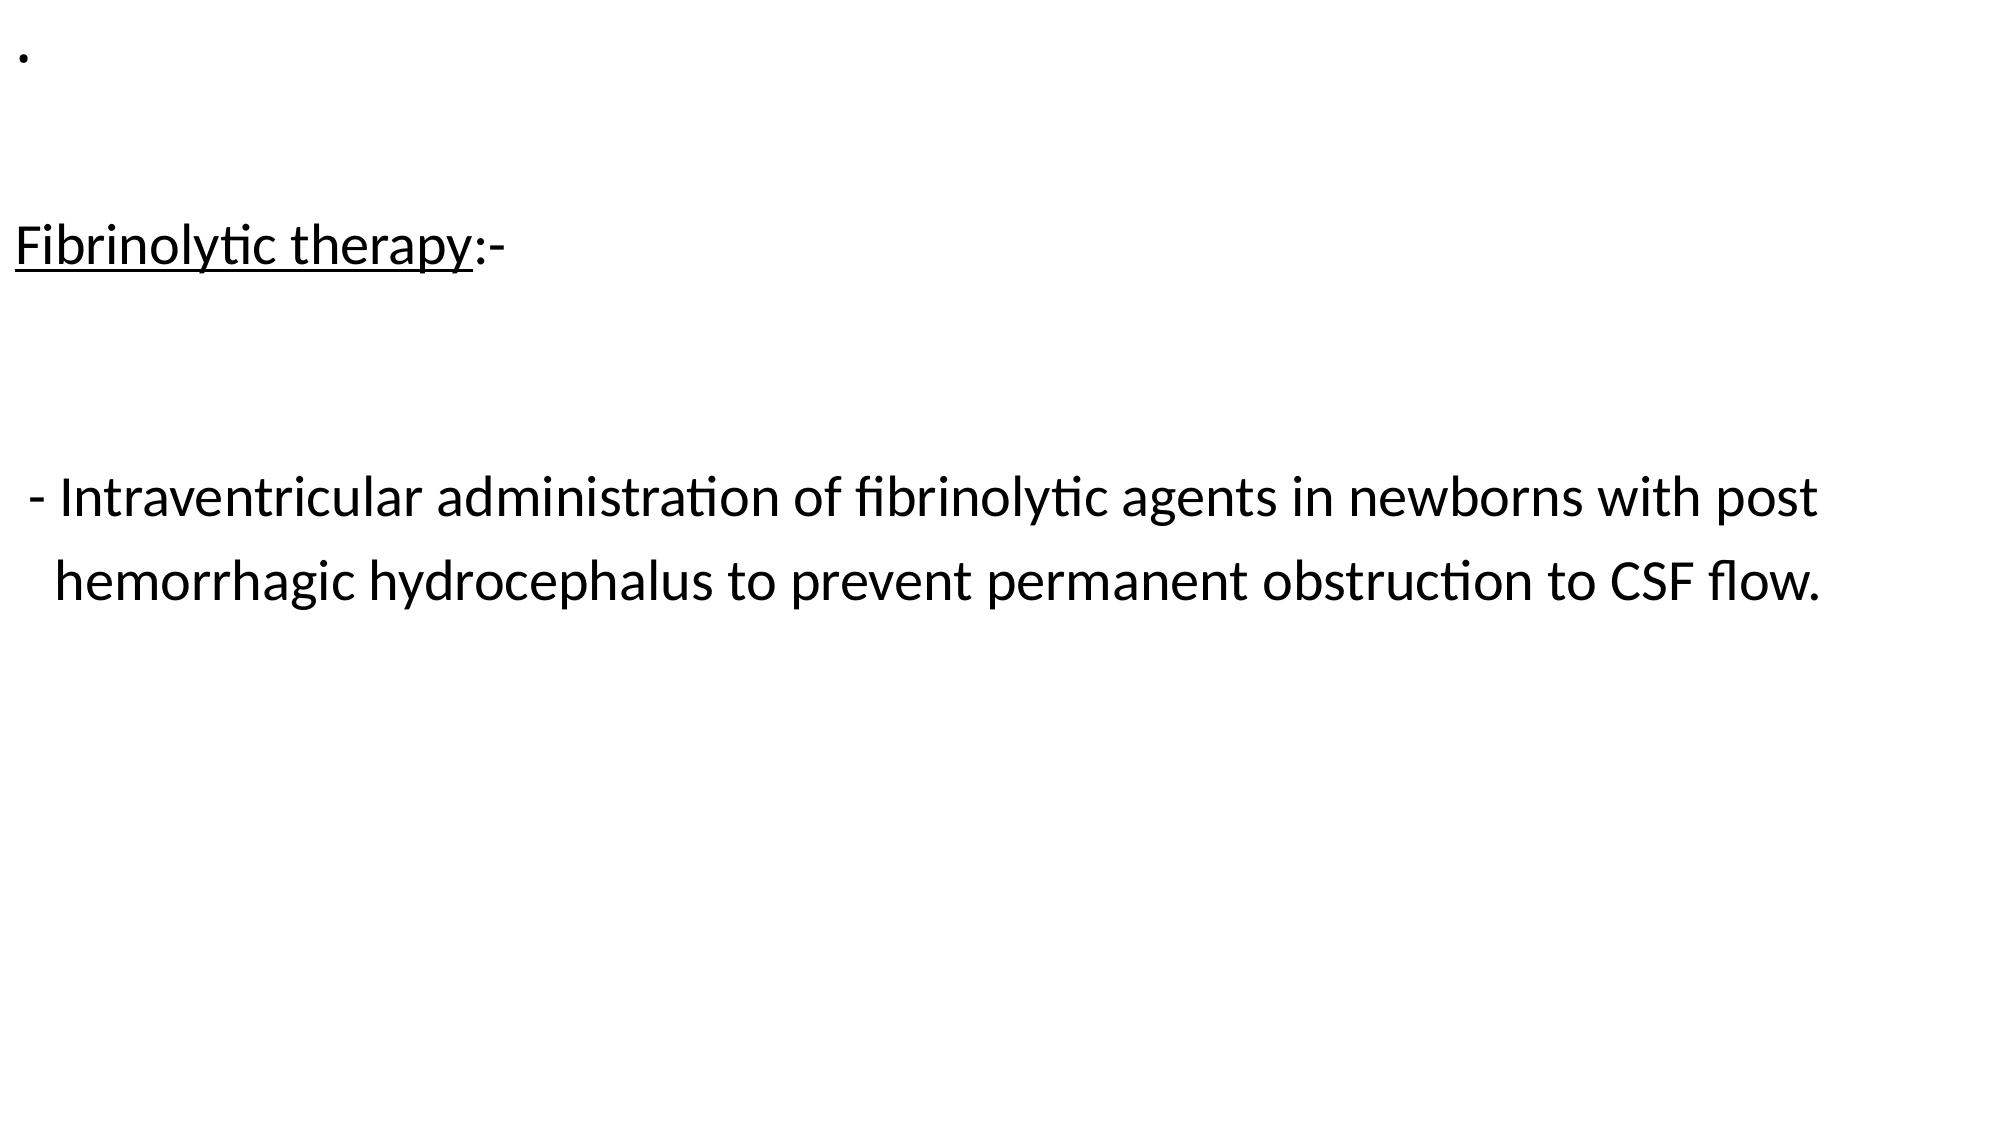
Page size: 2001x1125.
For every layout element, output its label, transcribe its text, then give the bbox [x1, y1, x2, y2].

title . [0, 0, 1863, 85]
list Fibrinolytic therapy:- - Intraventricular administration of fibrinolytic agents in newborns with post hemorrhagic hydrocephalus to prevent permanent obstruction to CSF flow. [0, 116, 2000, 1125]
